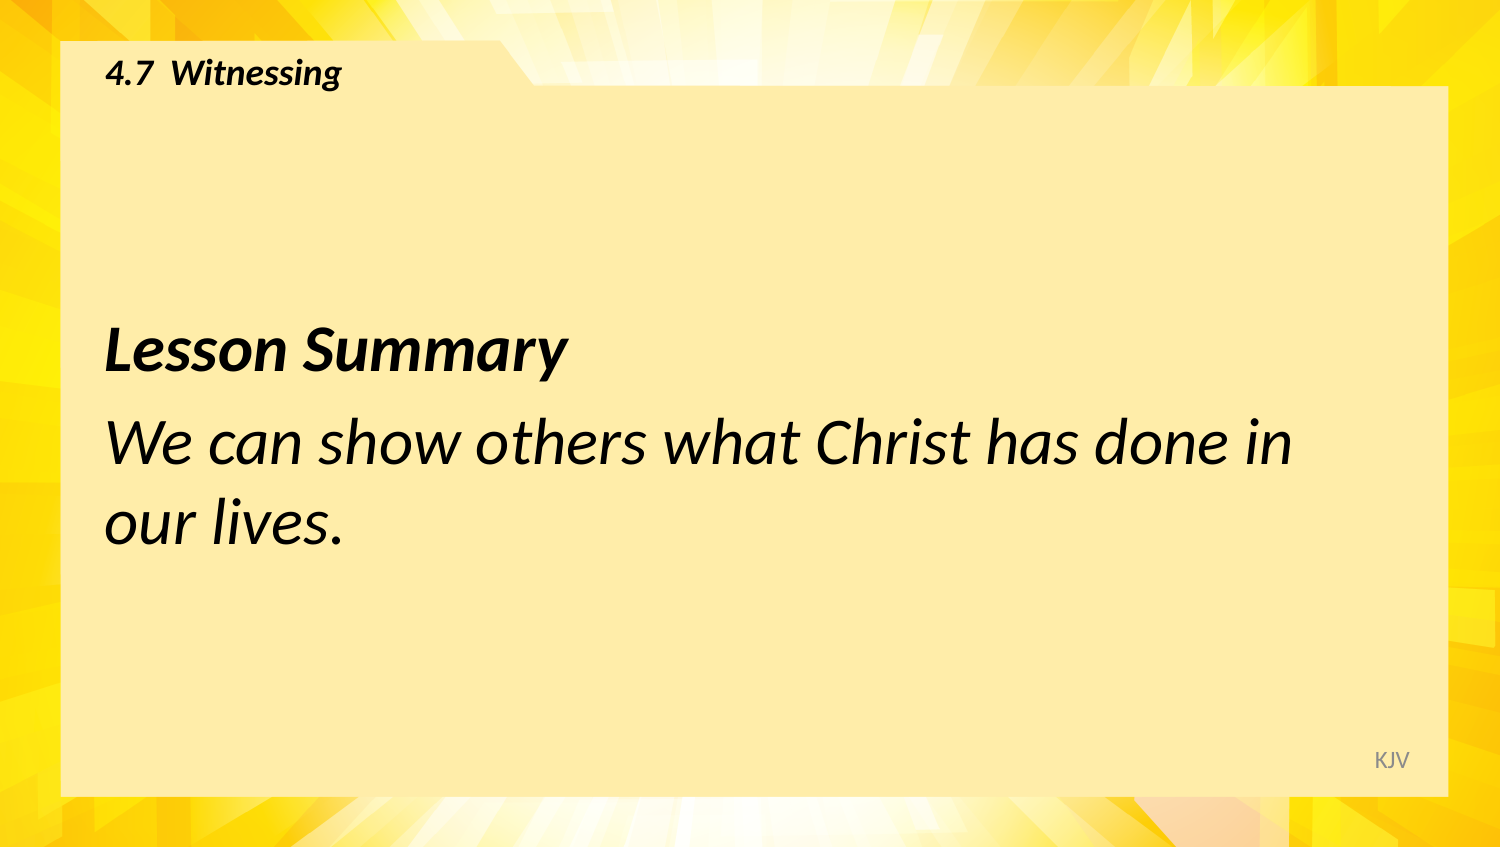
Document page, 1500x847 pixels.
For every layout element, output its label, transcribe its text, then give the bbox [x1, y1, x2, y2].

footer KJV [950, 736, 1425, 782]
picture [0, 0, 1500, 847]
title 4.7 Witnessing [89, 33, 1420, 108]
list Lesson Summary We can show others what Christ has done in our lives. [89, 141, 1403, 722]
